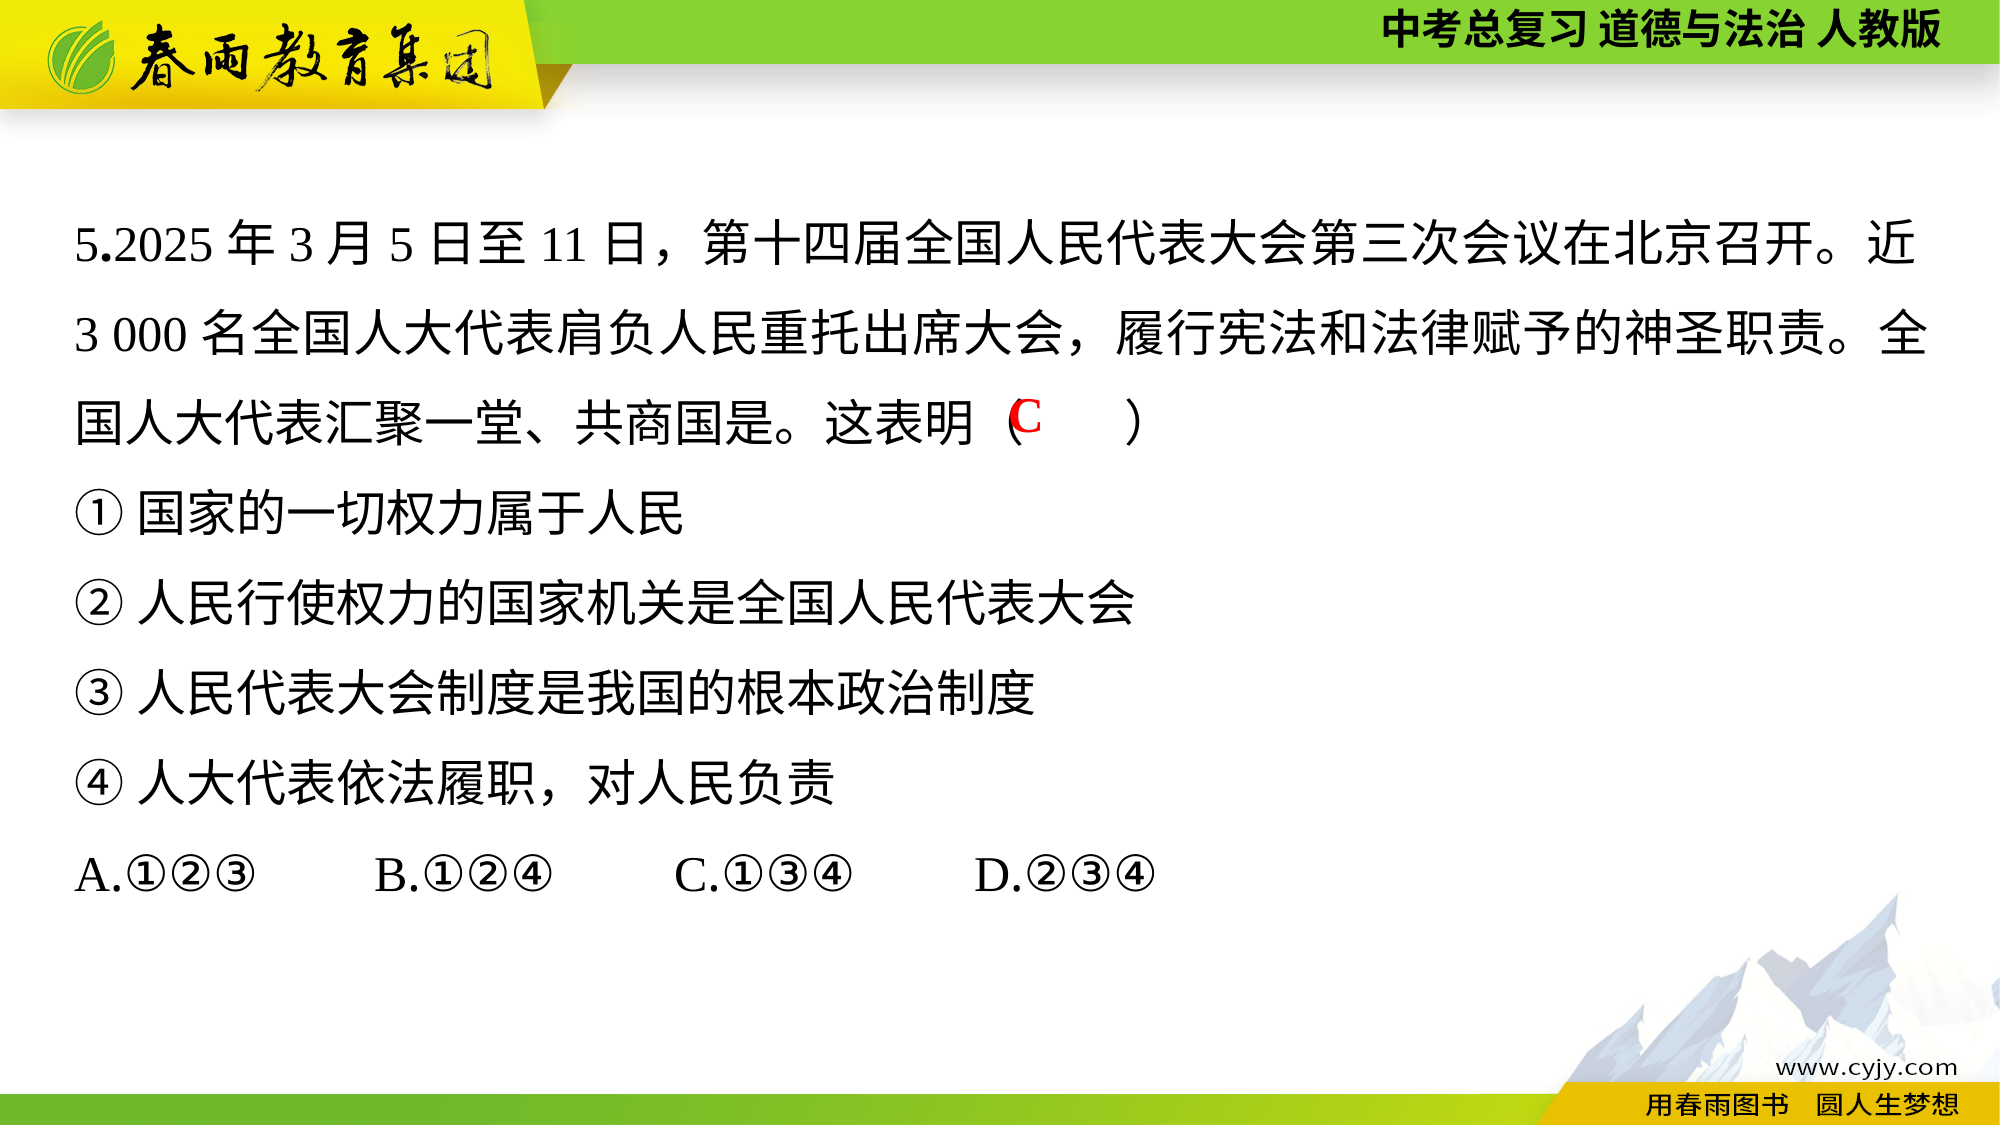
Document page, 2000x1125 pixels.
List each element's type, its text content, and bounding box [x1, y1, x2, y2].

picture [0, 0, 2000, 1125]
text_box C [993, 374, 1059, 450]
list 5.2025年3月5日至11日，第十四届全国人民代表大会第三次会议在北京召开。近3 000名全国人大代表肩负人民重托出席大会，履行宪法和法律赋予的神圣职责。全国人大代表汇聚一堂、共商国是。这表明（ ） ①国家的一切权力属于人民 ②人民行使权力的国家机关是全国人民代表大会 ③人民代表大会制度是我国的根本政治制度 ④人大代表依法履职，对人民负责 A.①②③ B.①②④ C.①③④ D.②③④ [59, 174, 1944, 906]
